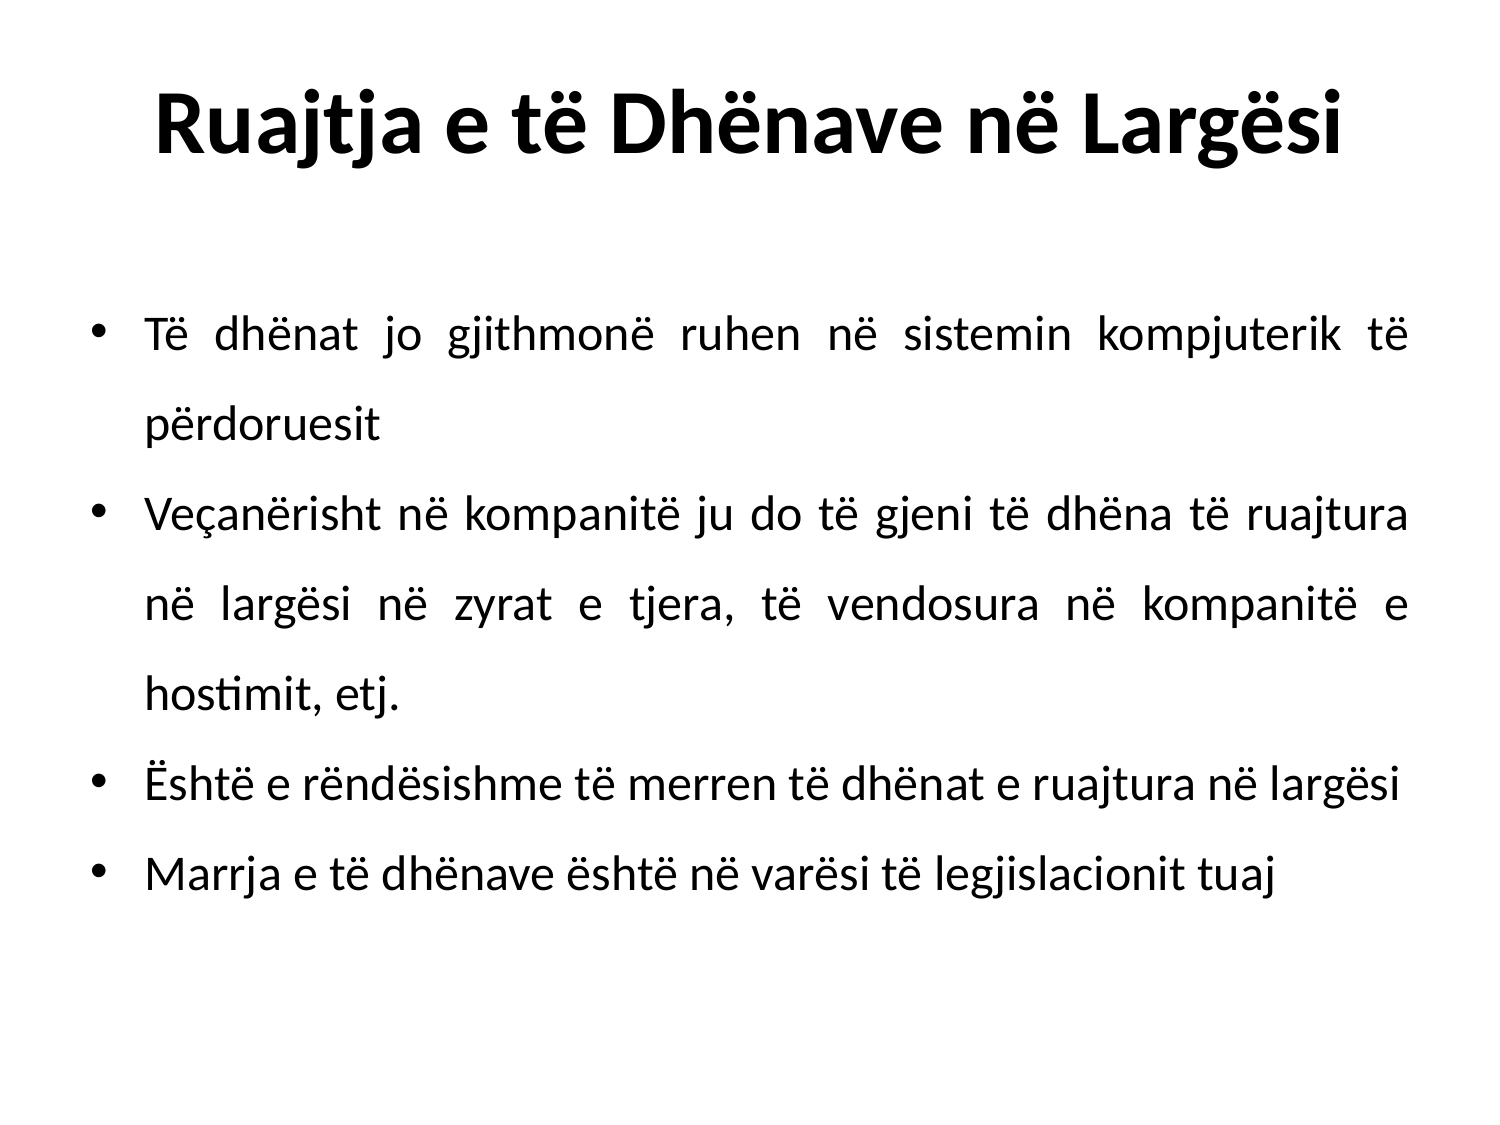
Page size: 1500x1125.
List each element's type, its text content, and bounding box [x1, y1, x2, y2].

title Ruajtja e të Dhënave në Largësi [75, 45, 1425, 188]
list Të dhënat jo gjithmonë ruhen në sistemin kompjuterik të përdoruesit Veçanërisht në kompanitë ju do të gjeni të dhëna të ruajtura në largësi në zyrat e tjera, të vendosura në kompanitë e hostimit, etj. Është e rëndësishme të merren të dhënat e ruajtura në largësi Marrja e të dhënave është në varësi të legjislacionit tuaj [75, 262, 1425, 1005]
